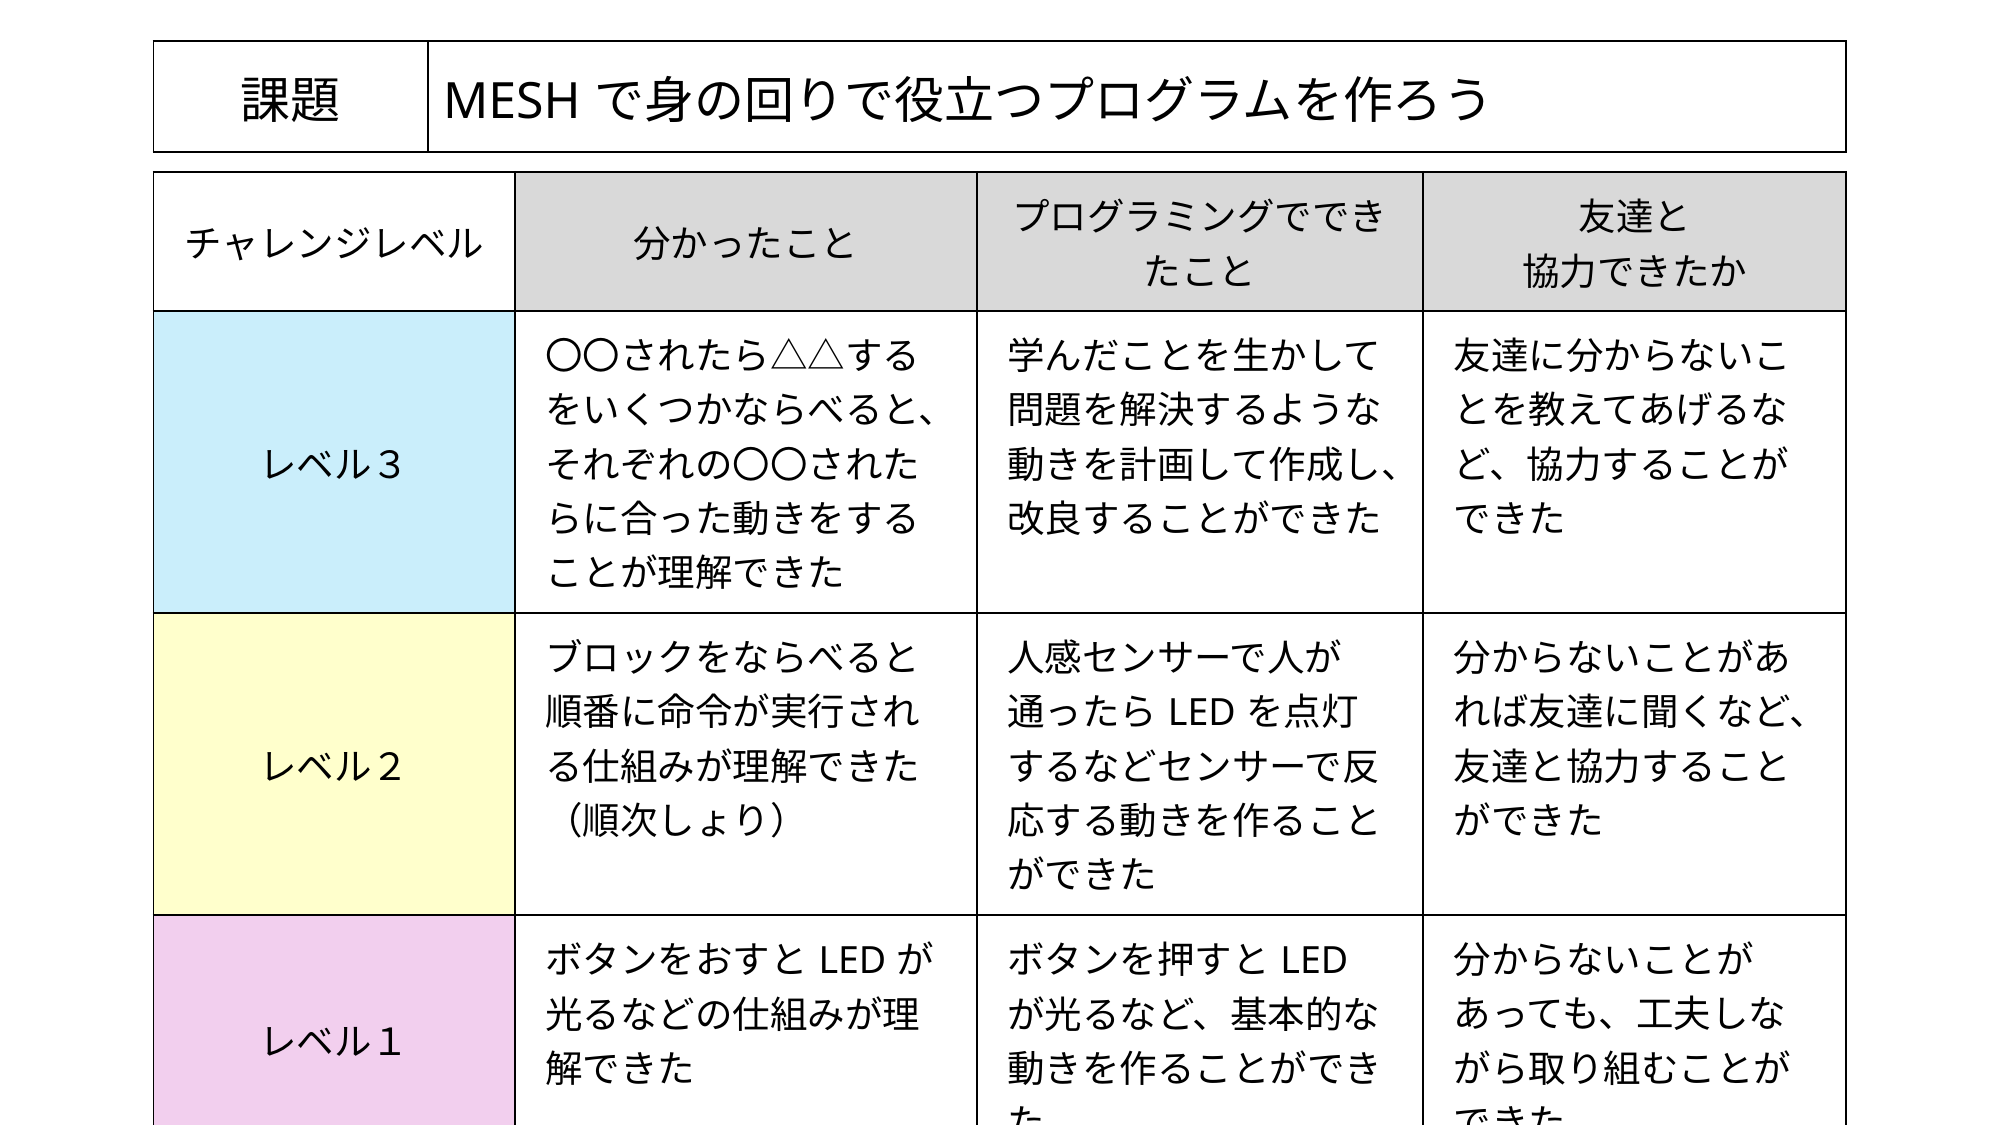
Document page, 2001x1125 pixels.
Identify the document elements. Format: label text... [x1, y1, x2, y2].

table_cell レベル１ [154, 916, 514, 1125]
table_cell ボタンを押すとLEDが光るなど、基本的な動きを作ることができた [978, 916, 1422, 1125]
table_cell レベル２ [154, 614, 514, 914]
table_header プログラミングでできたこと [978, 173, 1422, 310]
table_header 友達と 協力できたか [1424, 173, 1845, 310]
table_cell 人感センサーで人が通ったらLEDを点灯するなどセンサーで反応する動きを作ることができた [978, 614, 1422, 914]
table_cell 〇〇されたら△△するをいくつかならべると、それぞれの〇〇されたらに合った動きをすることが理解できた [516, 312, 976, 612]
table_cell 分からないことがあれば友達に聞くなど、友達と協力することができた [1424, 614, 1845, 914]
table_cell 分からないことがあっても、工夫しながら取り組むことができた [1424, 916, 1845, 1125]
table_header MESHで身の回りで役立つプログラムを作ろう [429, 42, 1845, 151]
table_cell 友達に分からないことを教えてあげるなど、協力することができた [1424, 312, 1845, 612]
table_cell ボタンをおすとLEDが光るなどの仕組みが理解できた [516, 916, 976, 1125]
table_header 課題 [154, 42, 427, 151]
table_cell ブロックをならべると順番に命令が実行される仕組みが理解できた （順次しょり） [516, 614, 976, 914]
table_header チャレンジレベル [154, 173, 514, 310]
table_cell レベル３ [154, 312, 514, 612]
table_cell 学んだことを生かして問題を解決するような動きを計画して作成し、改良することができた [978, 312, 1422, 612]
table_header 分かったこと [516, 173, 976, 310]
